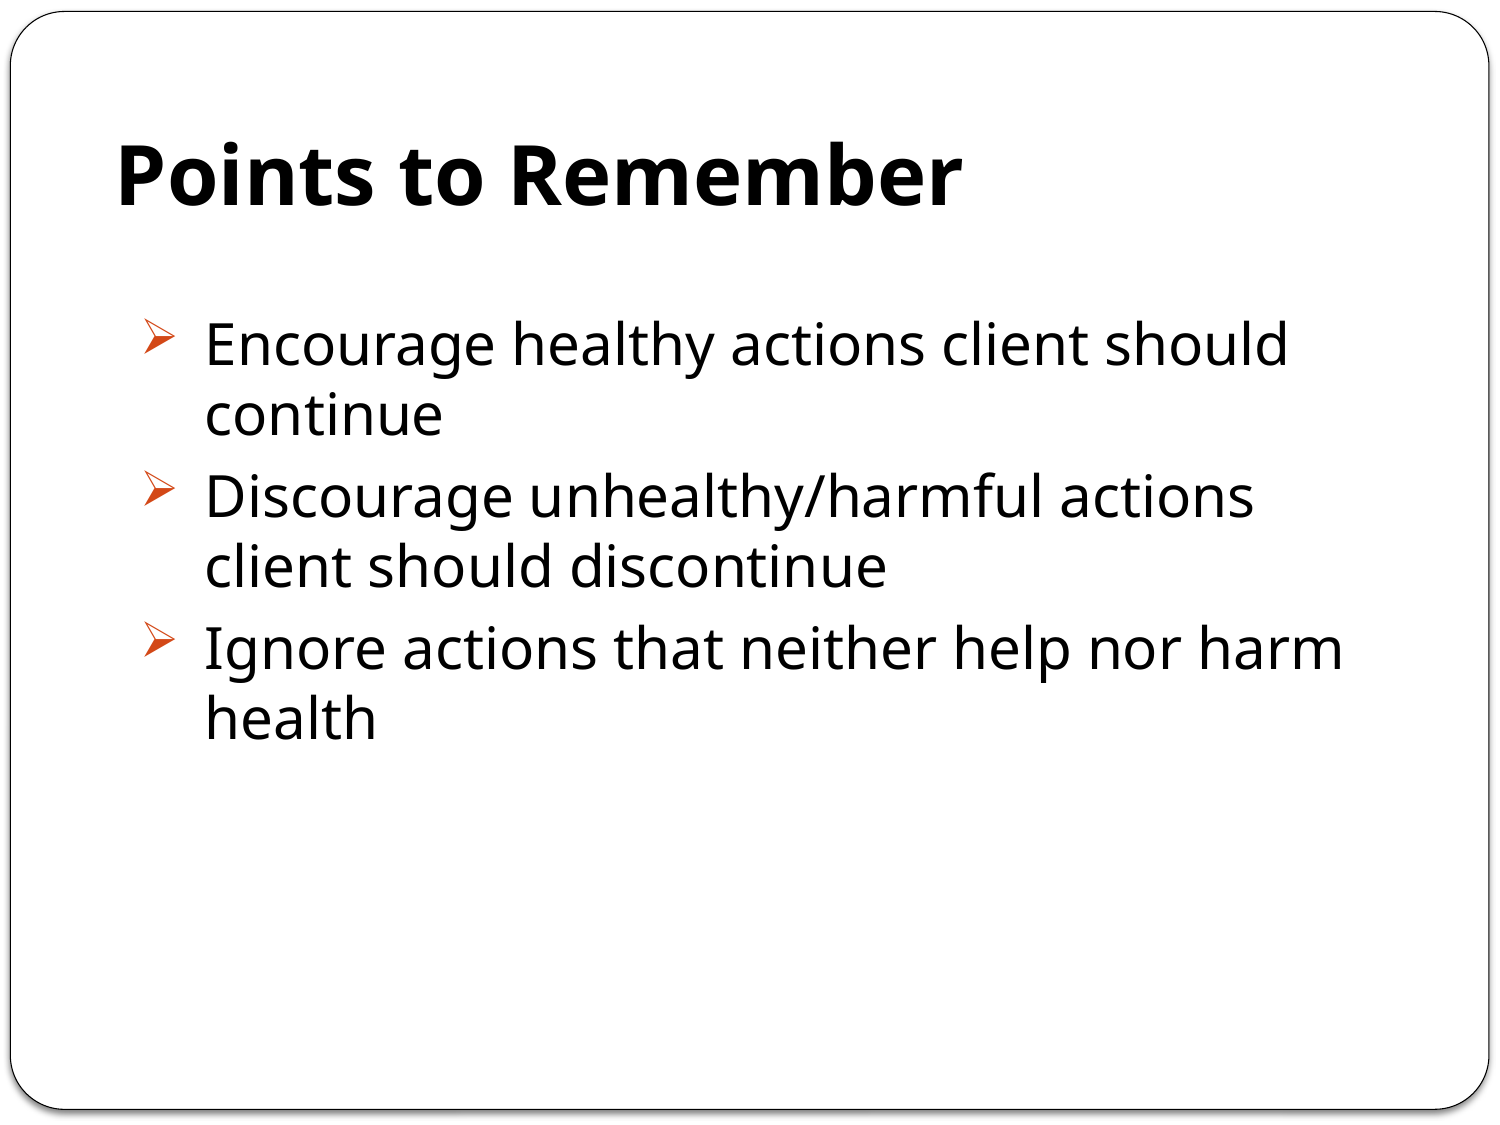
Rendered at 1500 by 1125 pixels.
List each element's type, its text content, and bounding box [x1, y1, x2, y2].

title Points to Remember [99, 44, 1426, 238]
list Encourage healthy actions client should continue Discourage unhealthy/harmful actions client should discontinue Ignore actions that neither help nor harm health [124, 299, 1426, 988]
